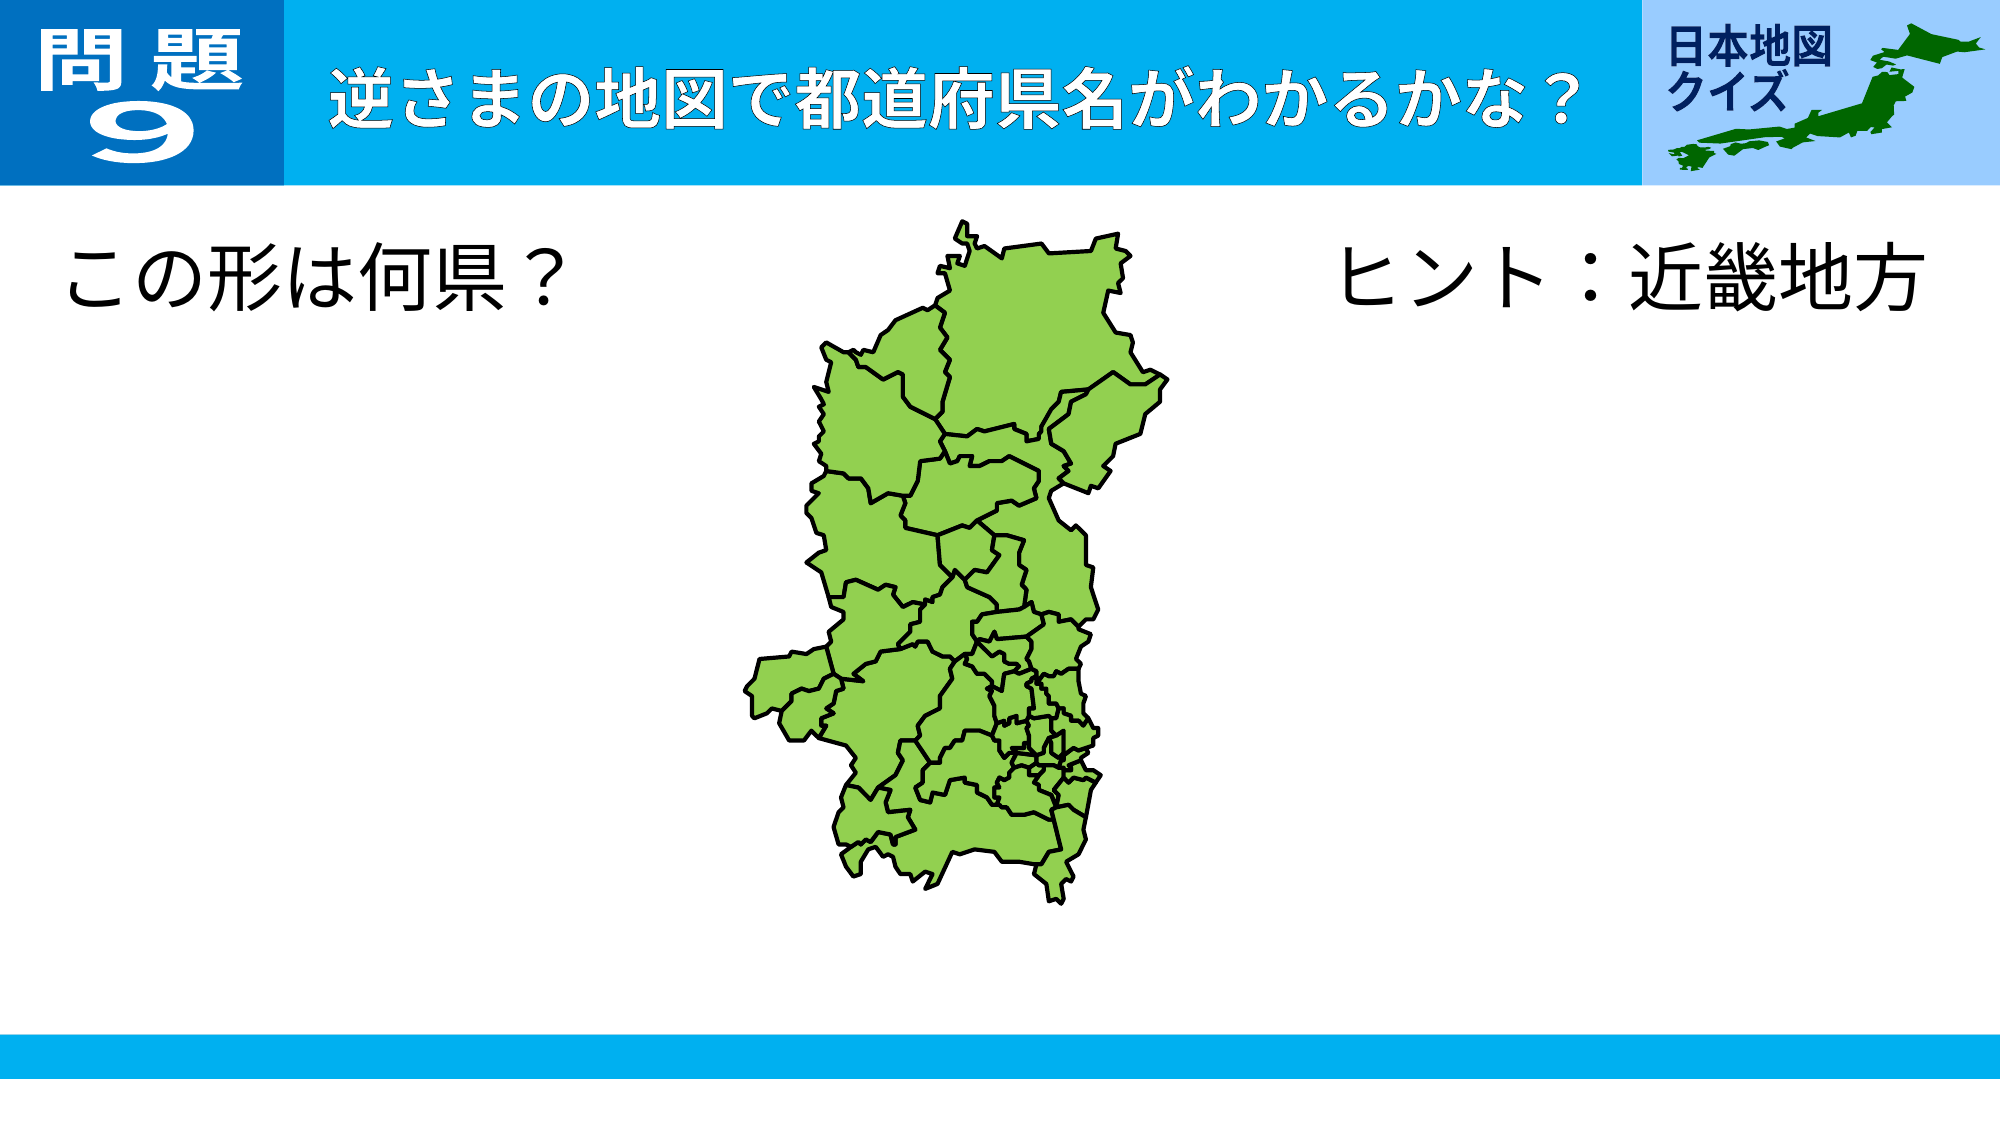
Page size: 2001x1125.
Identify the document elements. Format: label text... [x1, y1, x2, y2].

text_box この形は何県？ [43, 222, 598, 328]
text_box [0, 1034, 2000, 1079]
text_box ヒント：近畿地方 [1313, 222, 1943, 328]
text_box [744, 220, 1168, 904]
